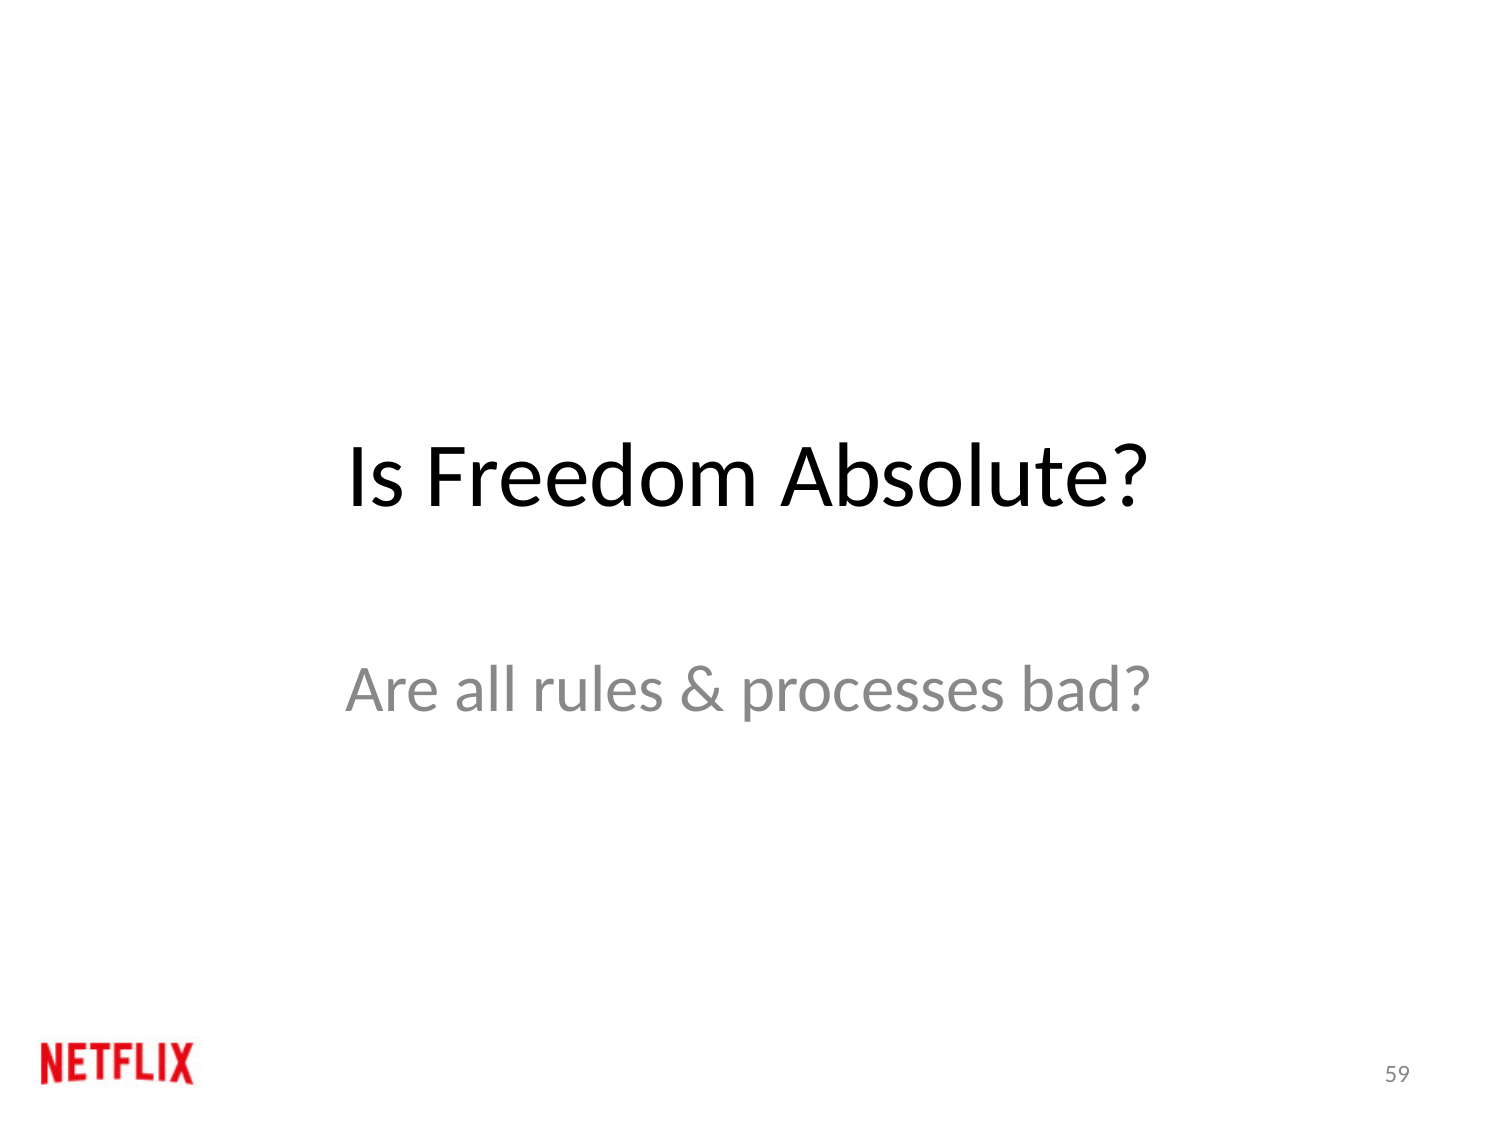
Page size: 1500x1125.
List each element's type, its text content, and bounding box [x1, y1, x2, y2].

title Is Freedom Absolute? [112, 349, 1388, 591]
subtitle Are all rules & processes bad? [225, 637, 1275, 925]
slide_number ‹#› [1074, 1042, 1425, 1103]
picture [24, 1024, 211, 1104]
